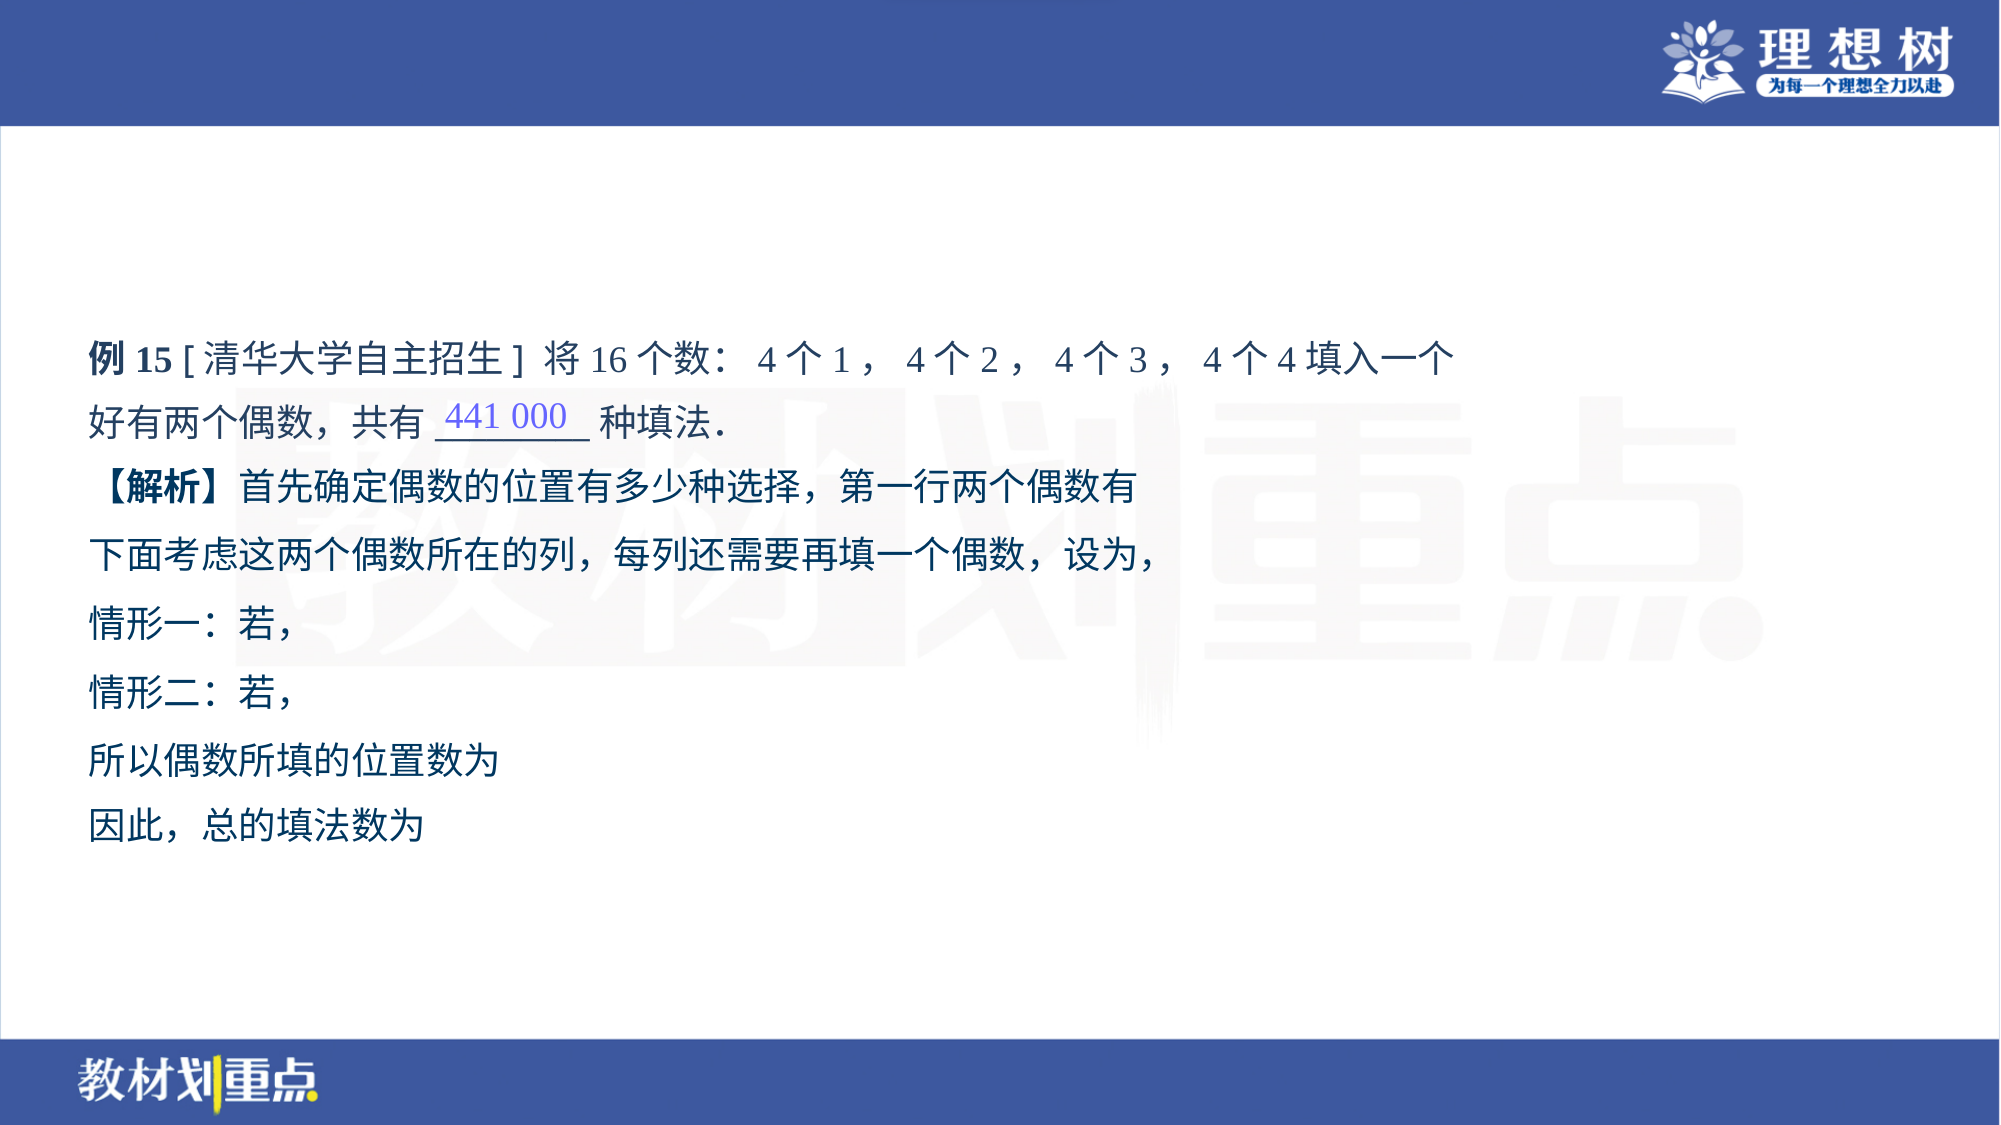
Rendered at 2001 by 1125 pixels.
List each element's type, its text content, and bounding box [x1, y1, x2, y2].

picture [0, 0, 2000, 1125]
text_box 441 000 [426, 371, 586, 429]
